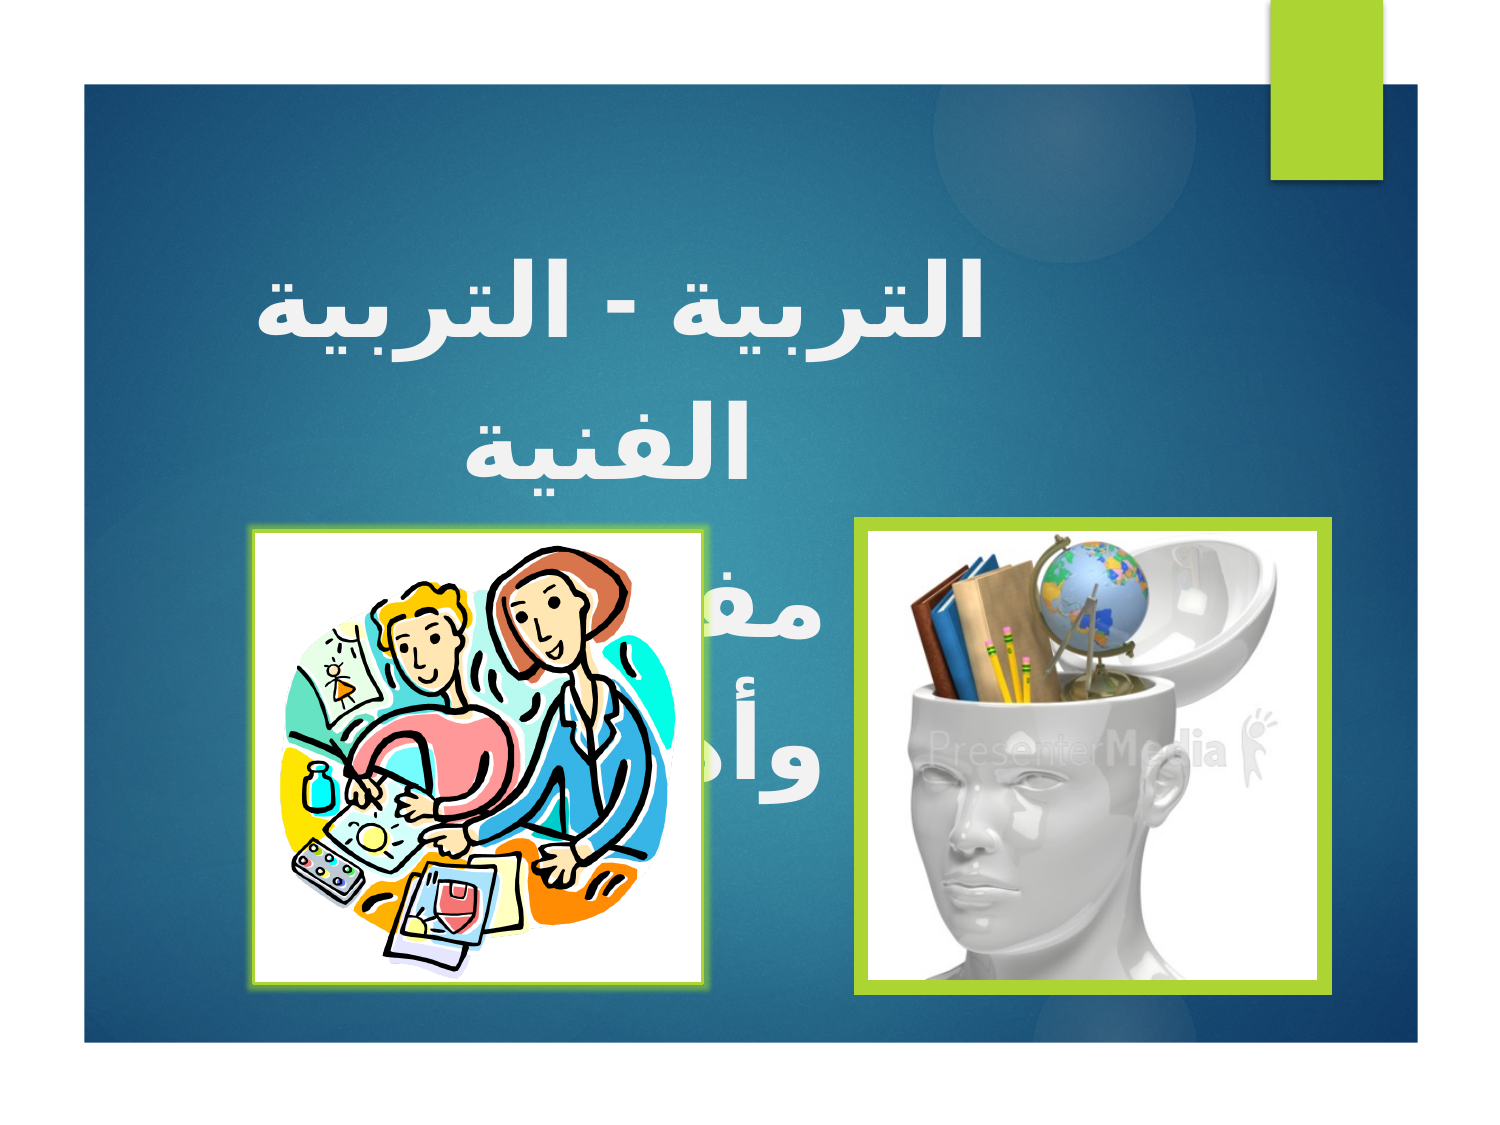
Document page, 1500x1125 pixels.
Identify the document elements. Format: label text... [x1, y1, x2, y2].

picture [867, 530, 1318, 981]
text_box التربية - التربية الفنية مفهومها وأهدافها [159, 208, 1058, 808]
text_box [252, 529, 704, 985]
picture [279, 539, 677, 981]
